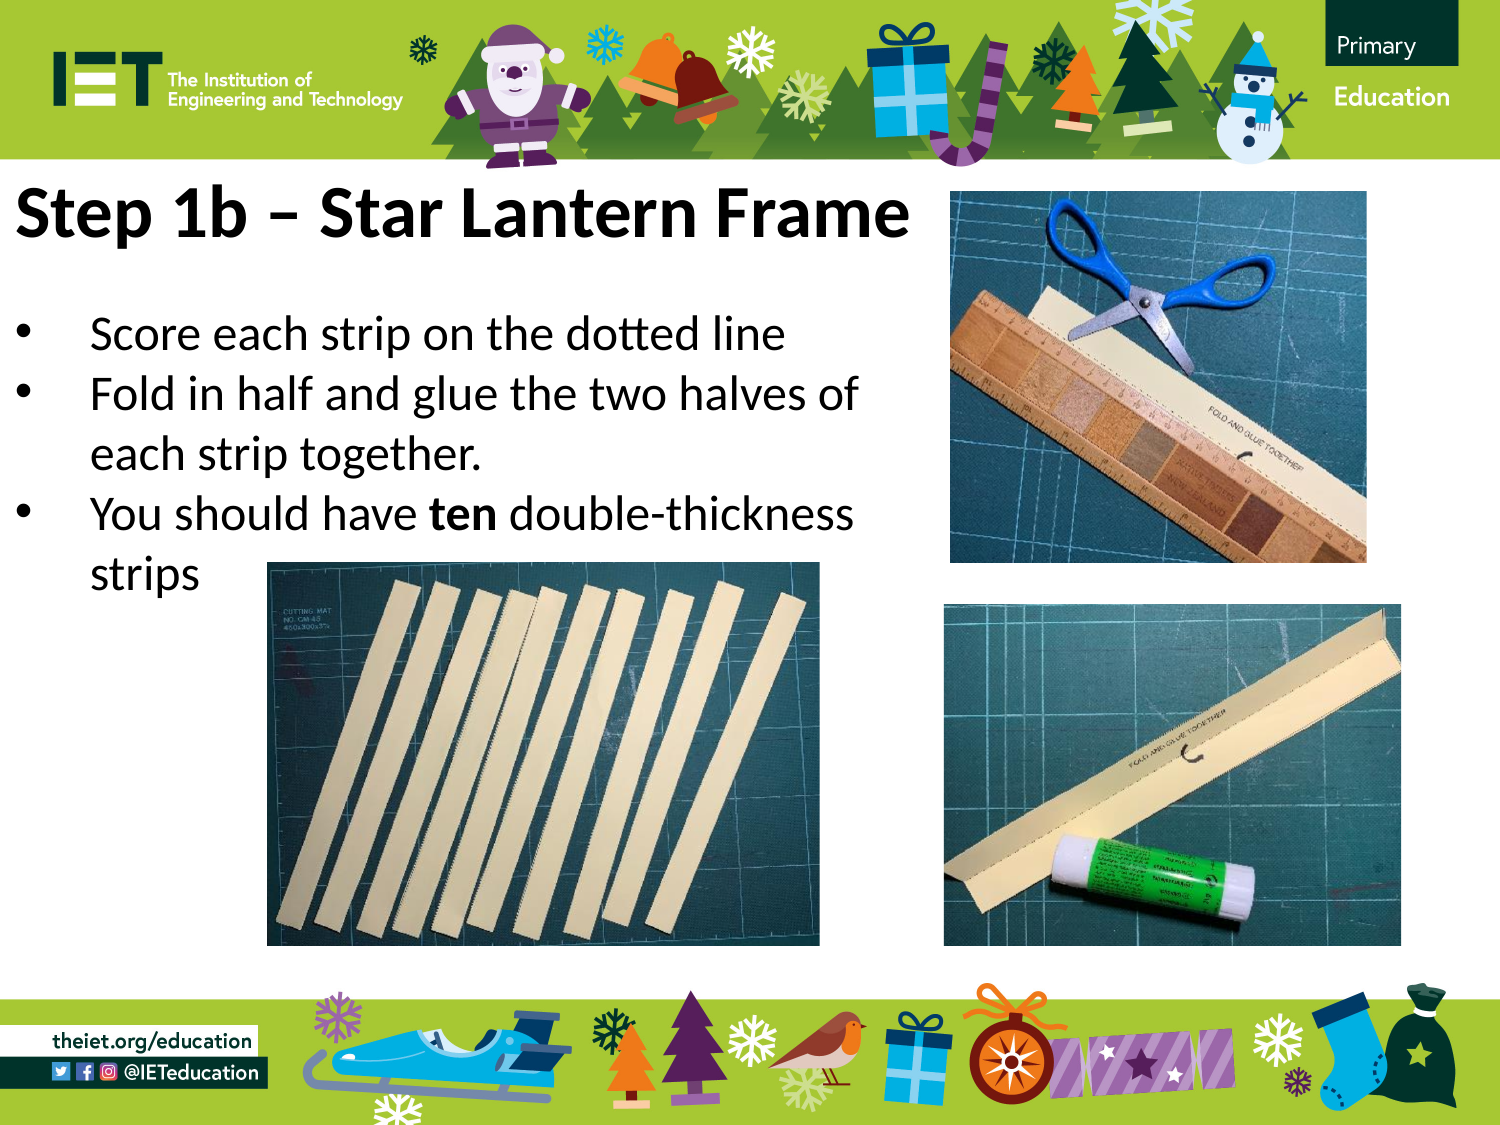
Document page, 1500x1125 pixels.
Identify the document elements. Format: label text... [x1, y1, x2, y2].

picture [0, 0, 1500, 1125]
text_box Step 1b – Star Lantern Frame [0, 164, 944, 271]
text_box Score each strip on the dotted line Fold in half and glue the two halves of each strip together. You should have ten double-thickness strips [0, 293, 915, 653]
